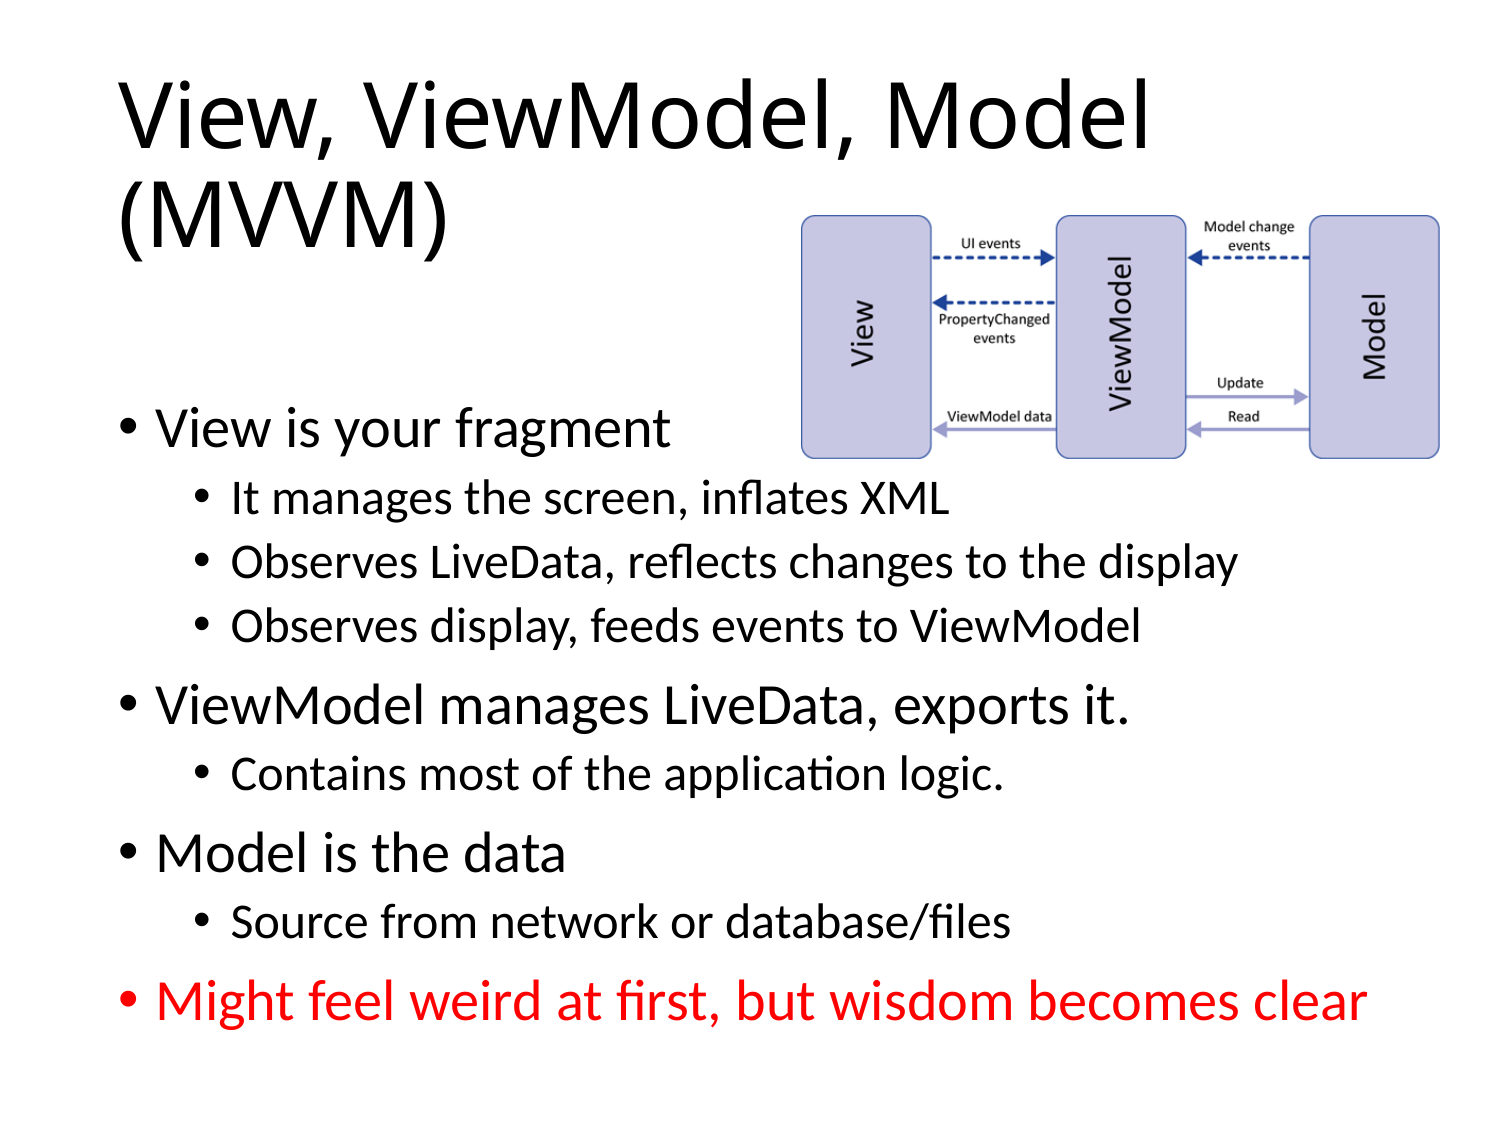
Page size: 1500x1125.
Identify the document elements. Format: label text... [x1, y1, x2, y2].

picture [798, 213, 1442, 461]
list View is your fragment It manages the screen, inflates XML Observes LiveData, reflects changes to the display Observes display, feeds events to ViewModel ViewModel manages LiveData, exports it. Contains most of the application logic. Model is the data Source from network or database/files Might feel weird at first, but wisdom becomes clear [103, 299, 1397, 1043]
title View, ViewModel, Model (MVVM) [103, 59, 1397, 278]
